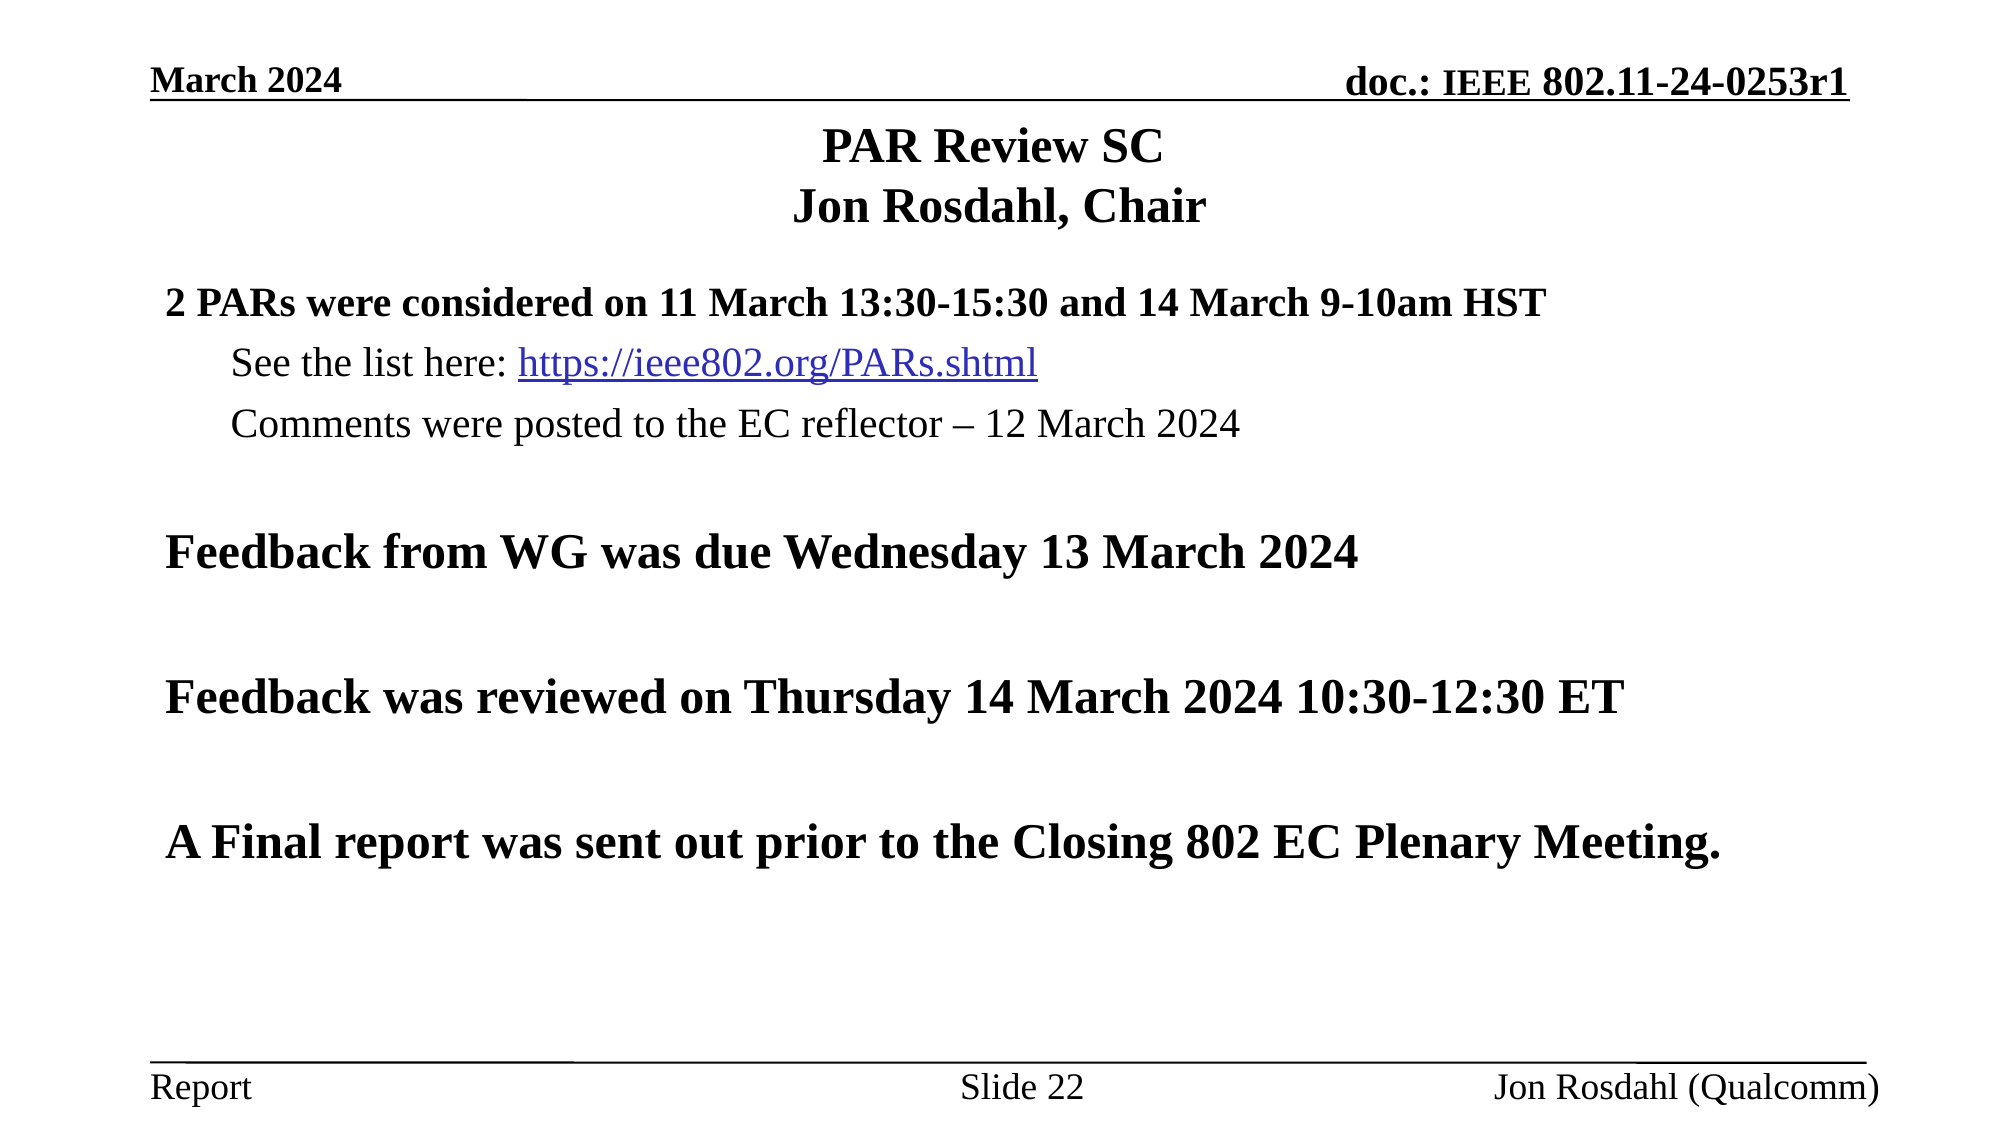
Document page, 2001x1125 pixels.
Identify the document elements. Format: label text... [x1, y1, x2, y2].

title PAR Review SC Jon Rosdahl, Chair [149, 112, 1850, 232]
slide_number Slide 22 [950, 1061, 1095, 1125]
footer Jon Rosdahl (Qualcomm) [1436, 1061, 1881, 1108]
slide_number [149, 49, 431, 100]
list 2 PARs were considered on 11 March 13:30-15:30 and 14 March 9-10am HST See the list here: https://ieee802.org/PARs.shtml Comments were posted to the EC reflector – 12 March 2024 Feedback from WG was due Wednesday 13 March 2024 Feedback was reviewed on Thursday 14 March 2024 10:30-12:30 ET A Final report was sent out prior to the Closing 802 EC Plenary Meeting. [149, 266, 1850, 1000]
